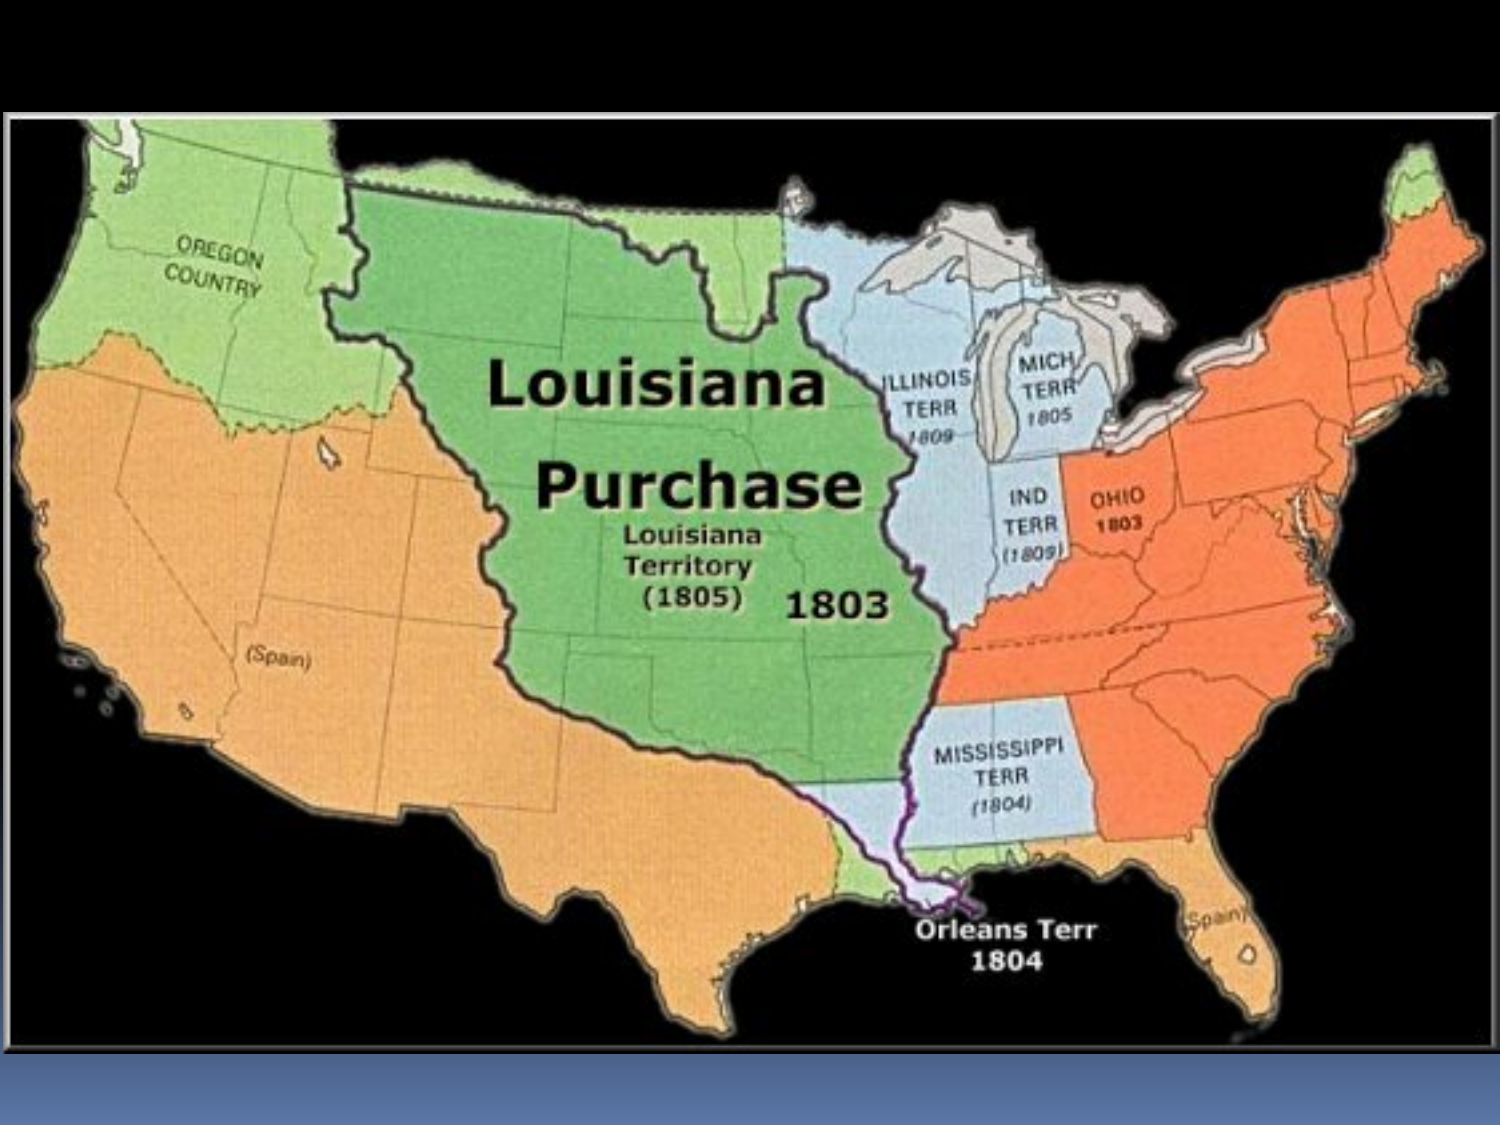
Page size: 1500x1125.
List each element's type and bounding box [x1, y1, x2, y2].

picture [3, 112, 1500, 1055]
